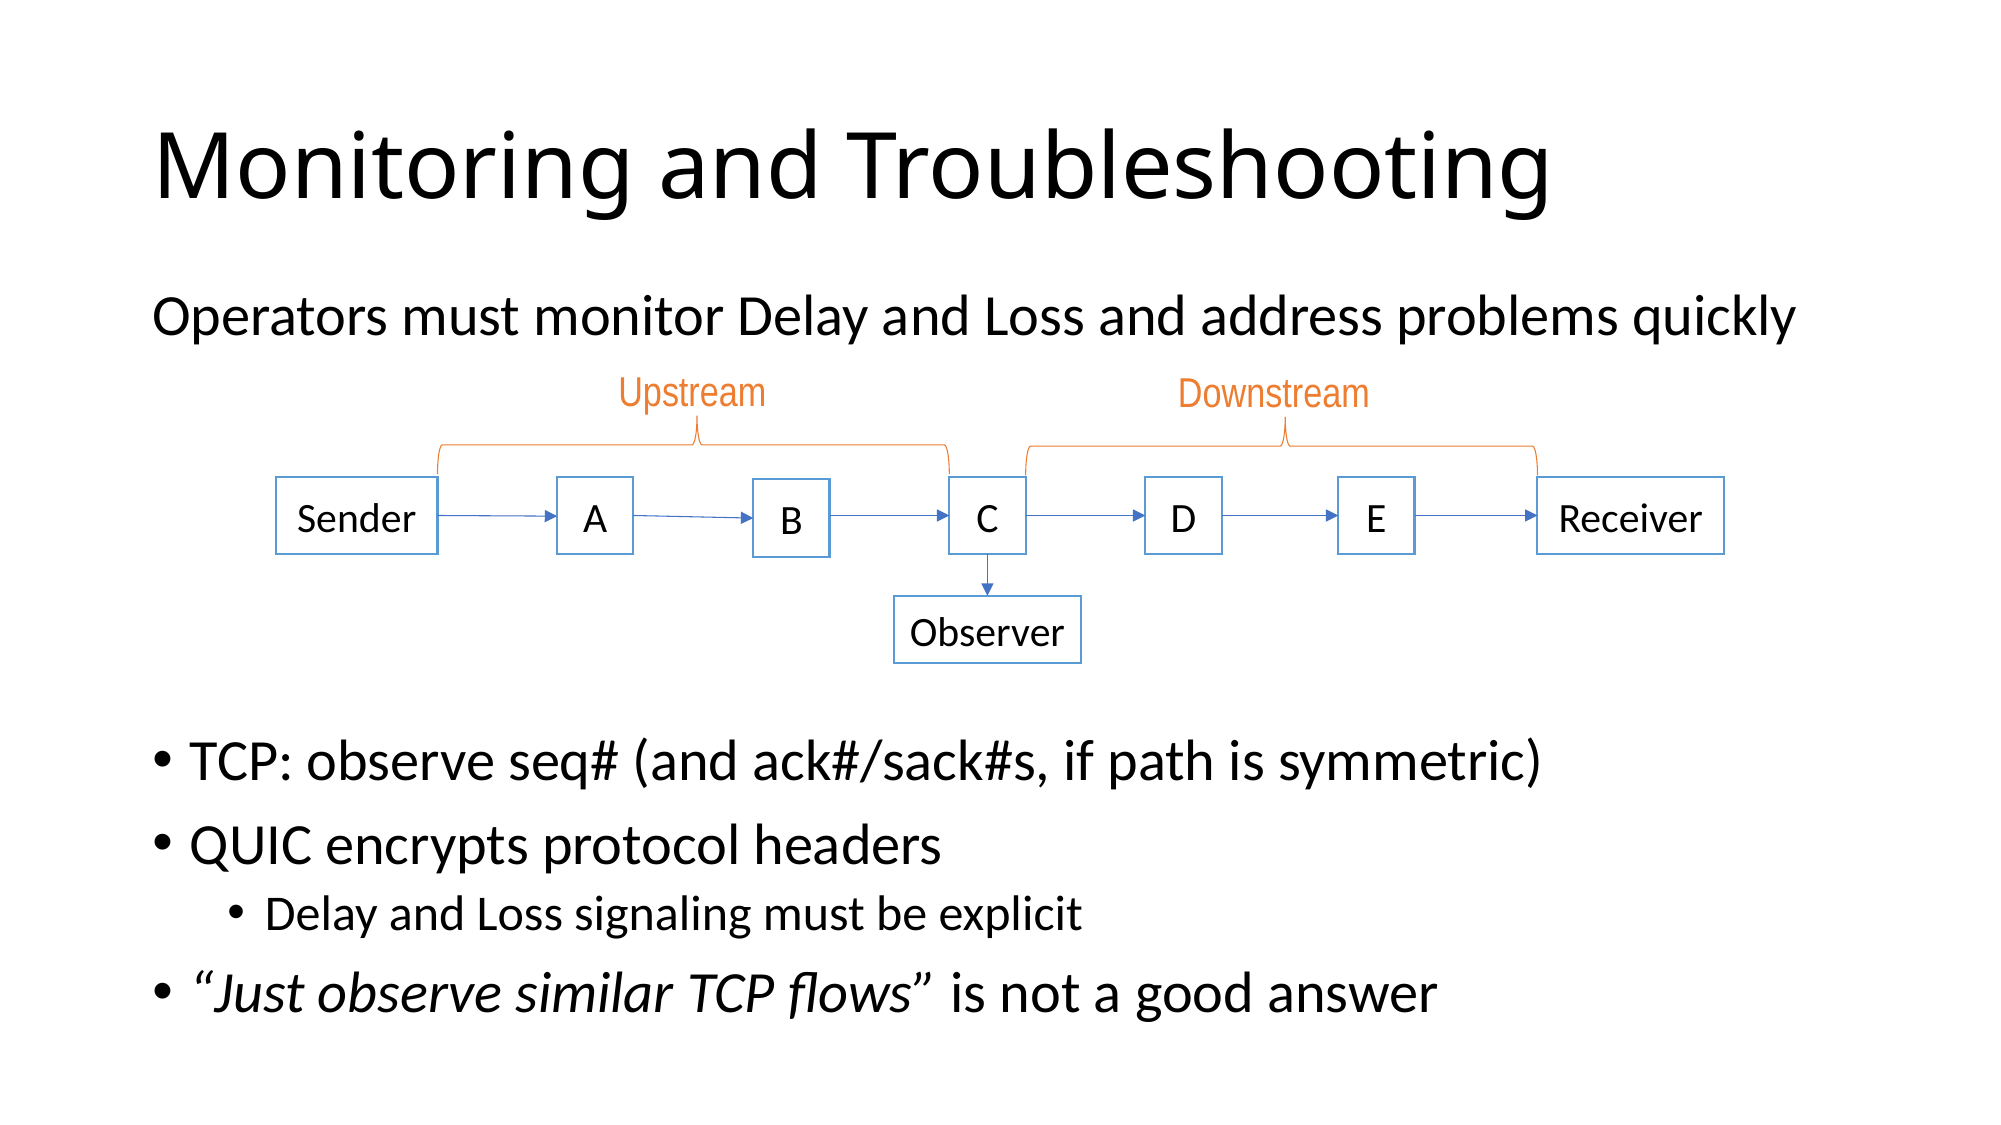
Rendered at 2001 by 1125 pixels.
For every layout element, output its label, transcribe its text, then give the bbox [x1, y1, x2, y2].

title Monitoring and Troubleshooting [137, 59, 1863, 277]
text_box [275, 357, 1725, 663]
list Operators must monitor Delay and Loss and address problems quickly TCP: observe seq# (and ack#/sack#s, if path is symmetric) QUIC encrypts protocol headers Delay and Loss signaling must be explicit “Just observe similar TCP flows” is not a good answer [137, 277, 1863, 1066]
